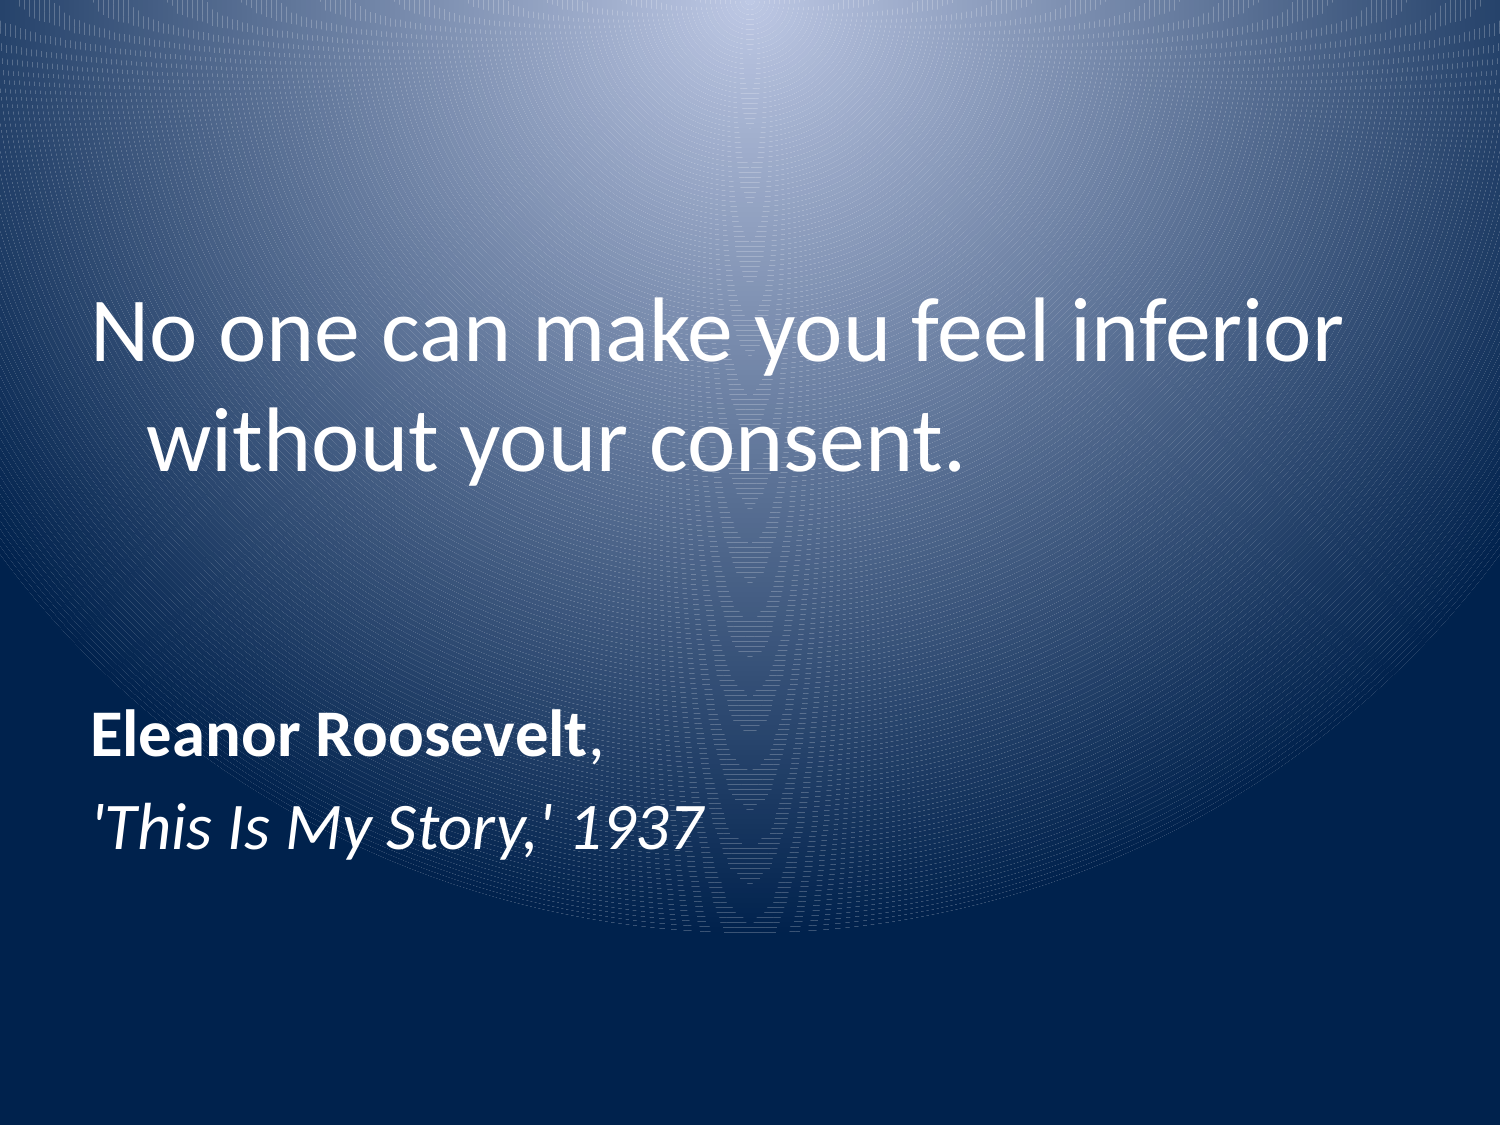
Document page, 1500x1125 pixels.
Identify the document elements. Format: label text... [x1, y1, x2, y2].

list No one can make you feel inferior without your consent. Eleanor Roosevelt, 'This Is My Story,' 1937 [75, 262, 1425, 1005]
